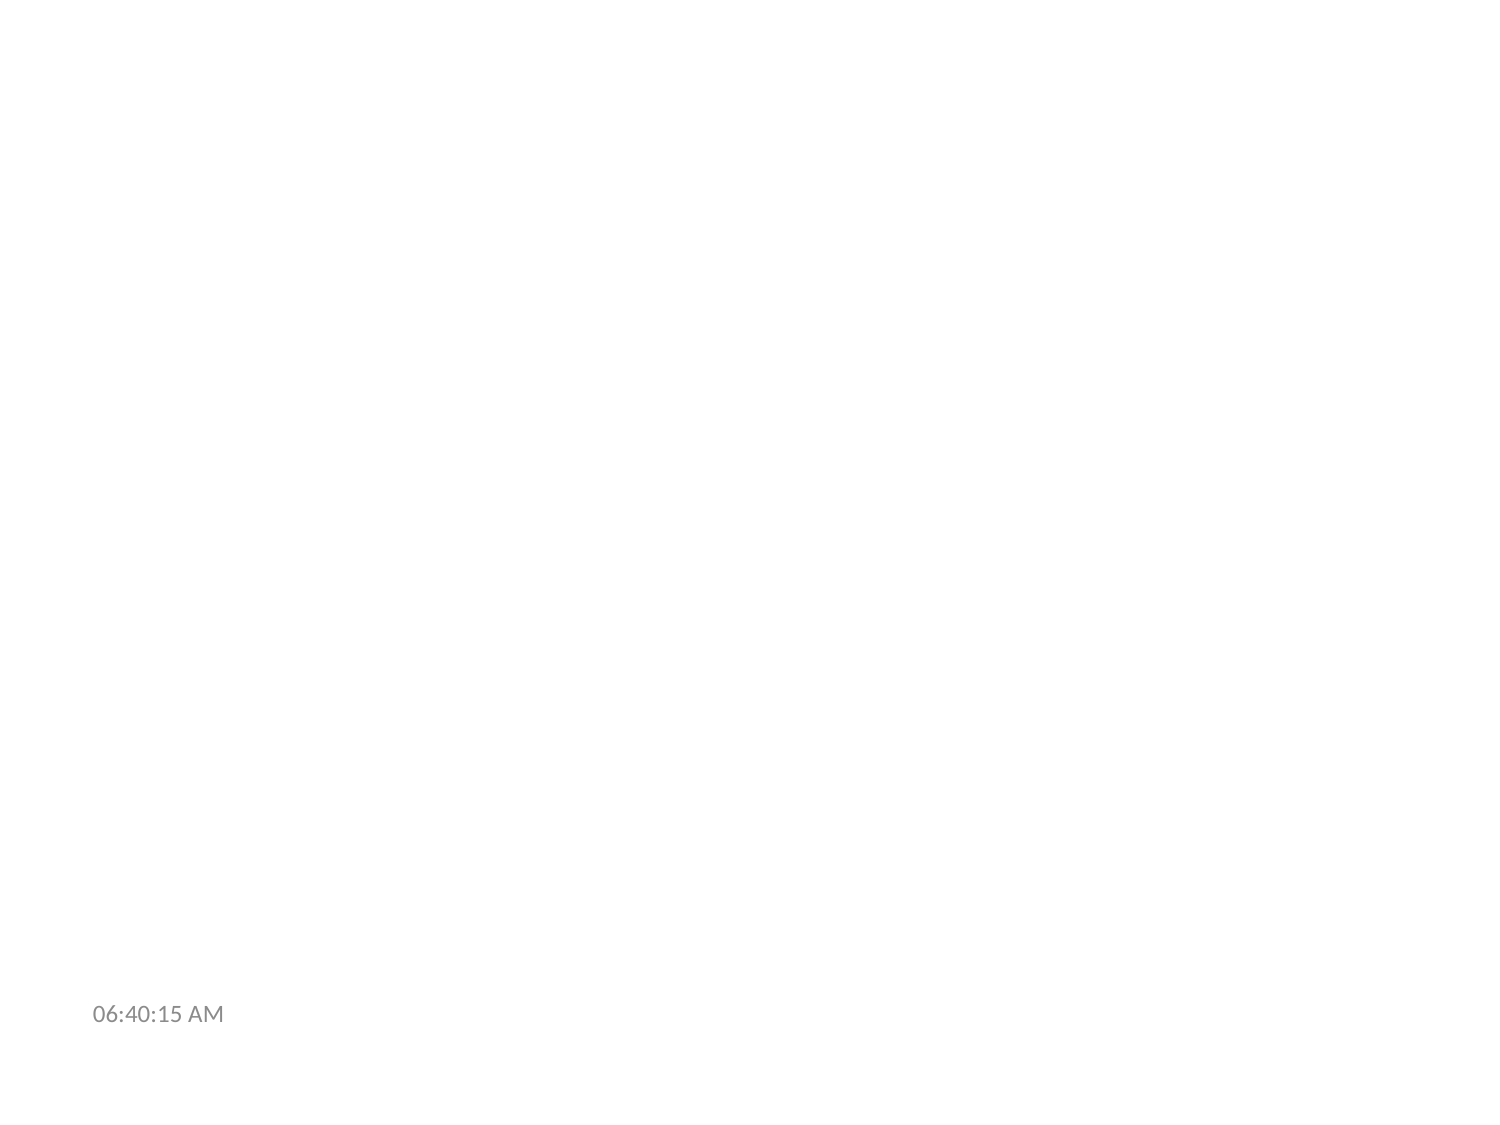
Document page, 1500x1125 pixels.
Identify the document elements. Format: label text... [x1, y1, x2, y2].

text_box 3:35:09 PM [77, 982, 428, 1043]
